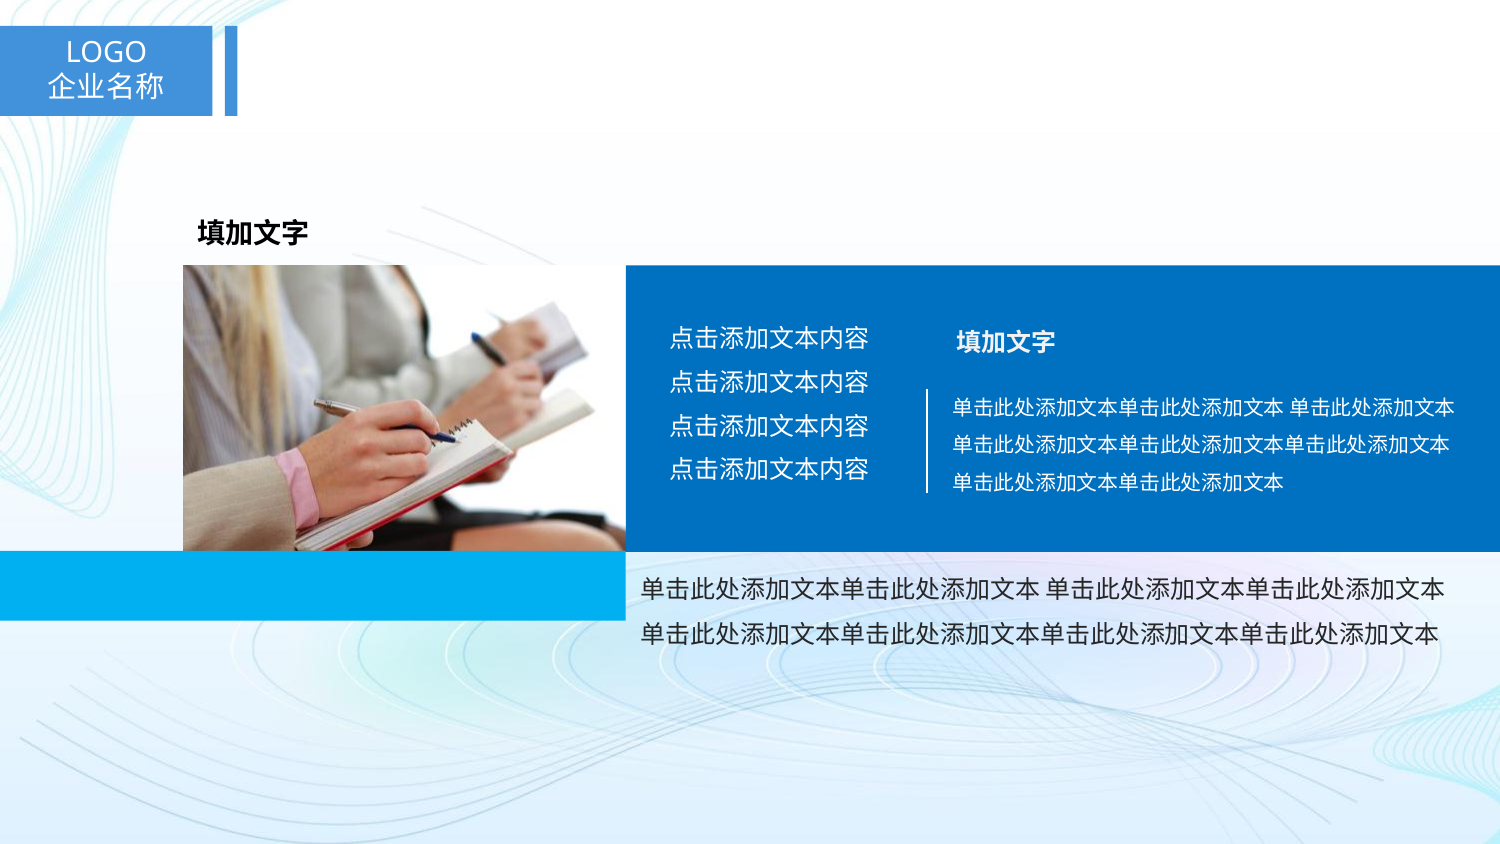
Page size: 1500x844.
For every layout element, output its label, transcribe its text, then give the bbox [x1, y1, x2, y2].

text_box 填加文字 [183, 207, 325, 257]
text_box 单击此处添加文本单击此处添加文本 单击此处添加文本单击此处添加文本单击此处添加文本单击此处添加文本单击此处添加文本单击此处添加文本 [937, 374, 1483, 502]
text_box [0, 550, 625, 621]
text_box [626, 265, 1500, 552]
picture [0, 0, 1500, 550]
text_box 填加文字 [941, 319, 1072, 364]
picture [0, 552, 1500, 844]
text_box 单击此处添加文本单击此处添加文本 单击此处添加文本单击此处添加文本单击此处添加文本单击此处添加文本单击此处添加文本单击此处添加文本 [625, 551, 1483, 656]
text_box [653, 315, 886, 492]
